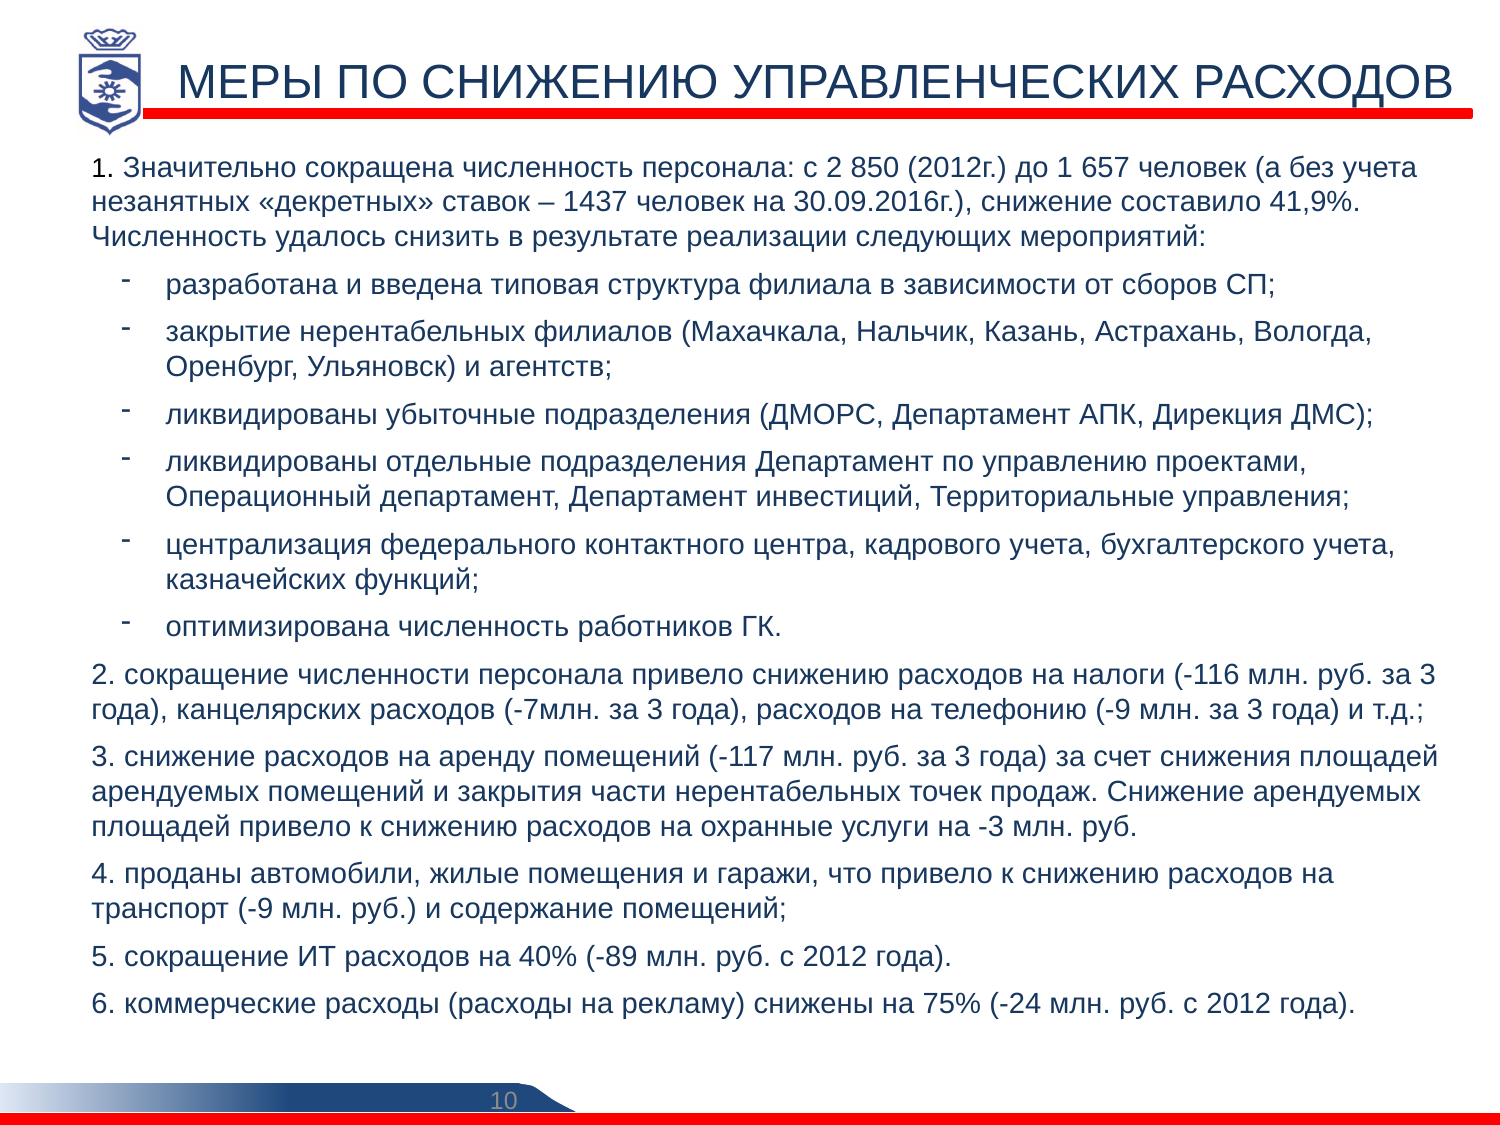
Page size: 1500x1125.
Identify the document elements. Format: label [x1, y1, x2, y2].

text_box [0, 26, 1500, 1125]
